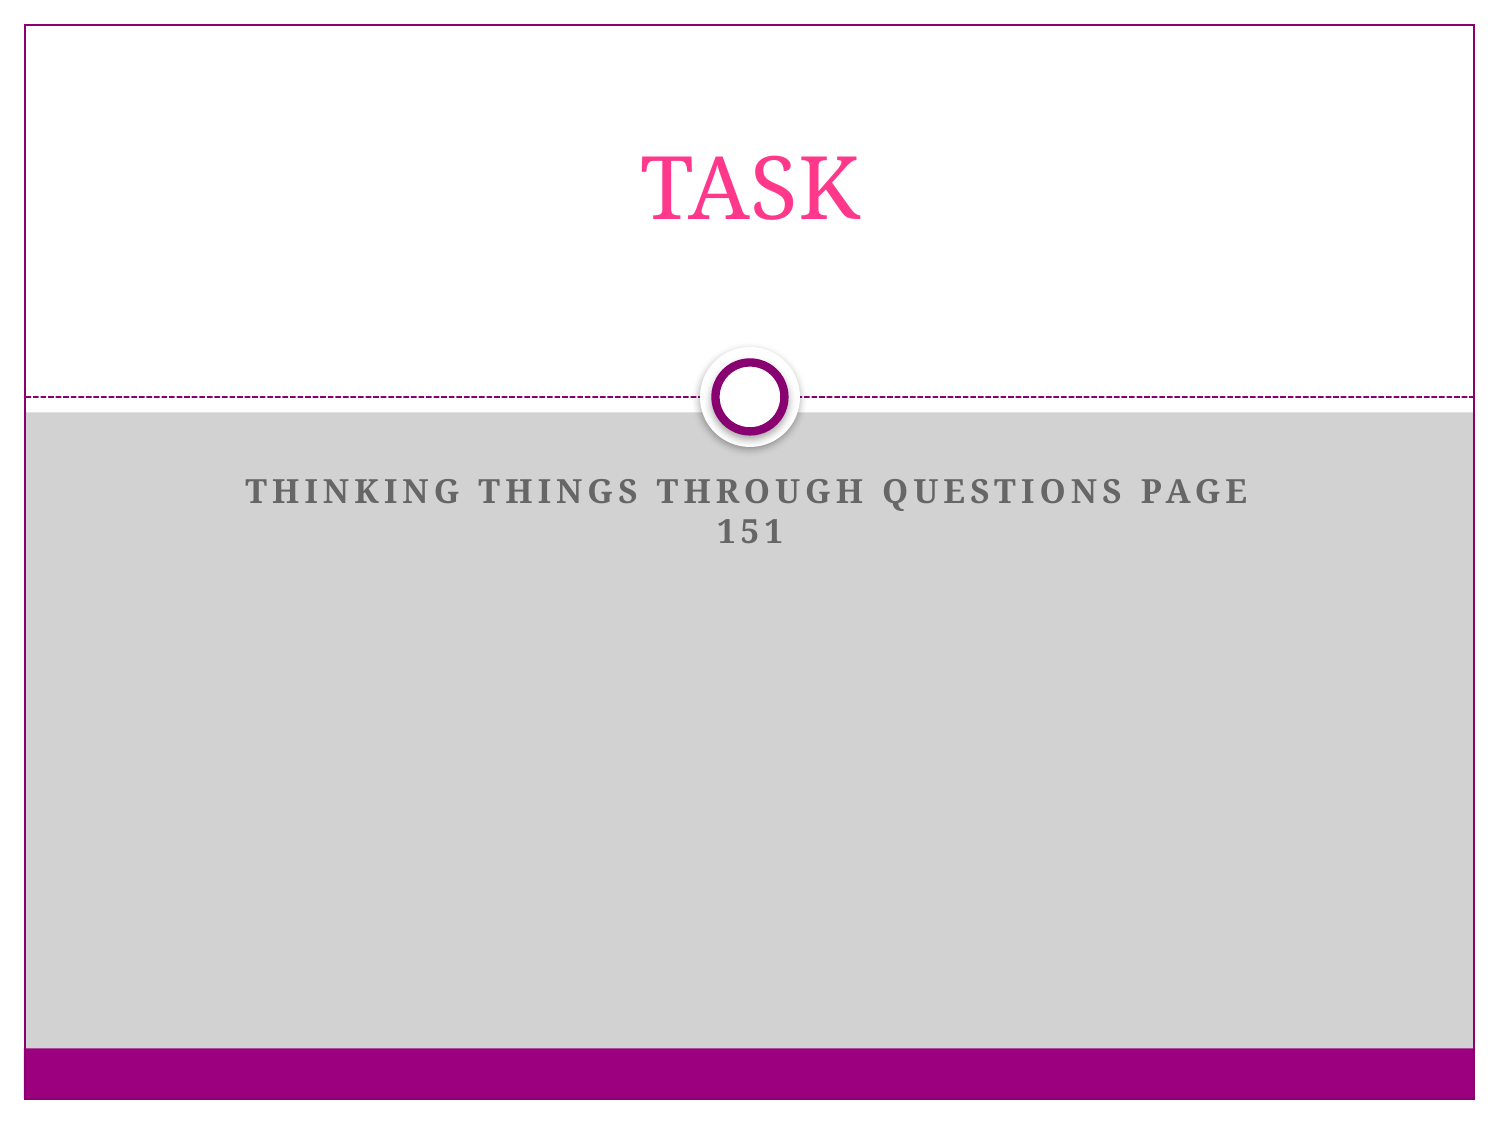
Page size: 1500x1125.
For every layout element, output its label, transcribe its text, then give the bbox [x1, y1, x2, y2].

subtitle Thinking Things Through Questions Page 151 [225, 462, 1275, 750]
title TASK [112, 62, 1388, 350]
